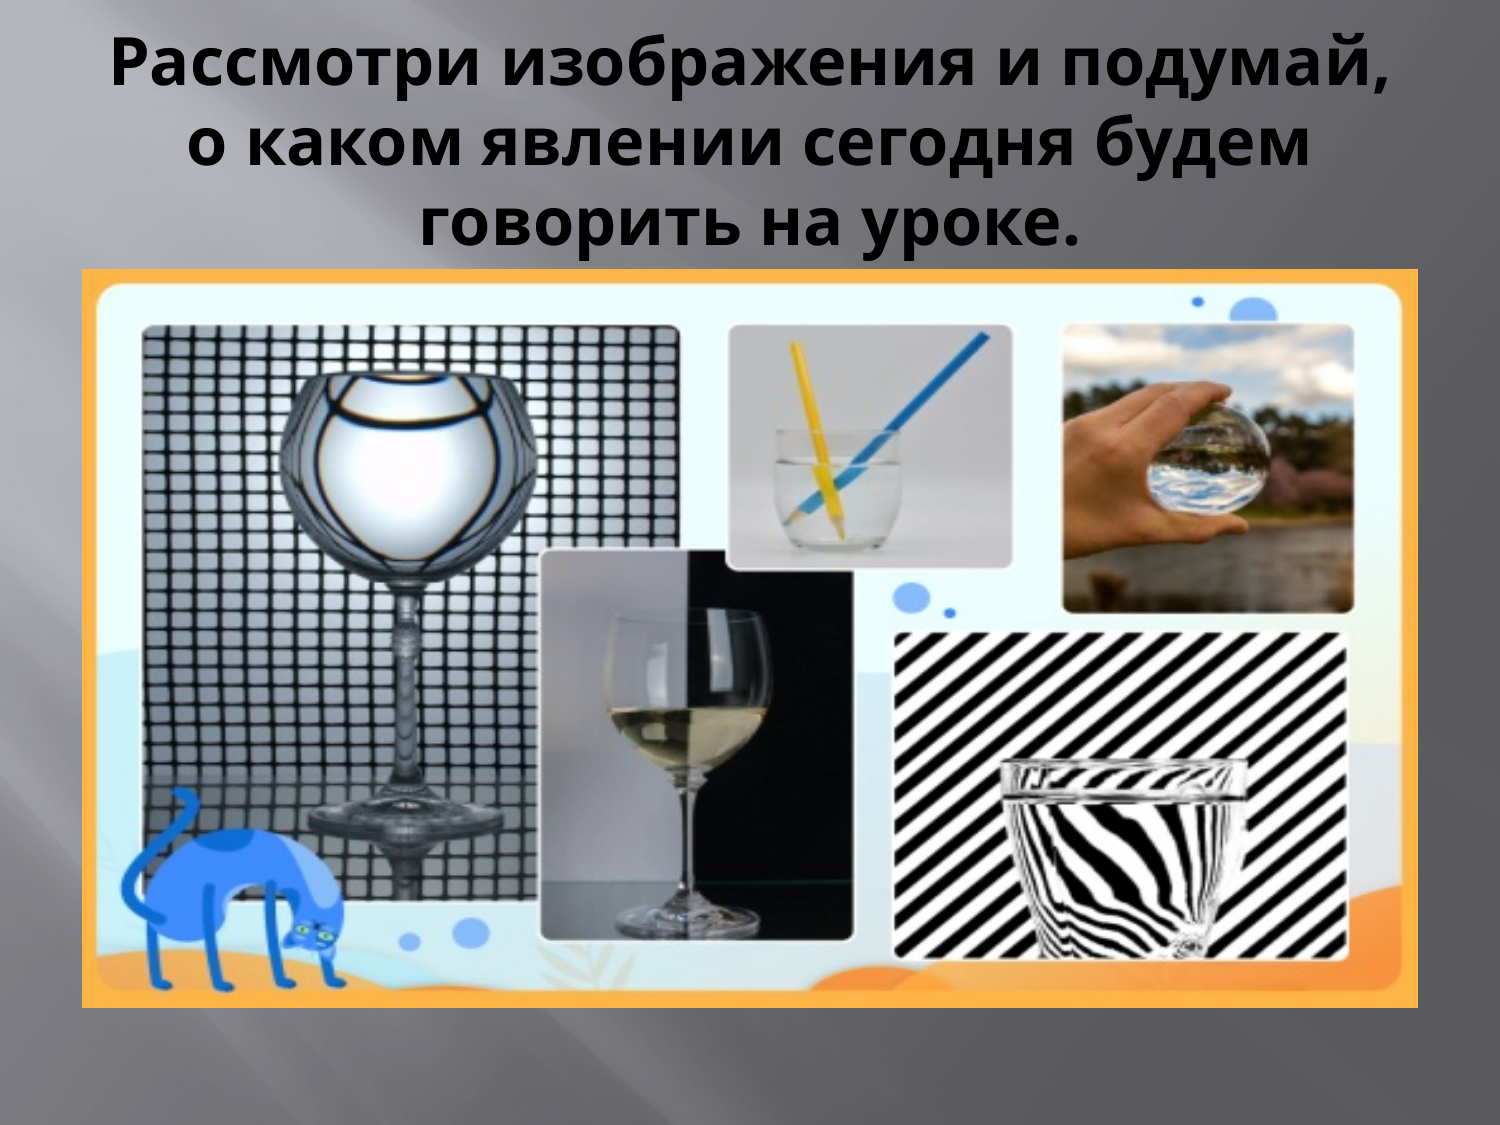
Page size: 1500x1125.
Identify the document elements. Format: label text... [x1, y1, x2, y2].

picture [81, 269, 1419, 1008]
title Рассмотри изображения и подумай, о каком явлении сегодня будем говорить на уроке. [75, 45, 1425, 233]
